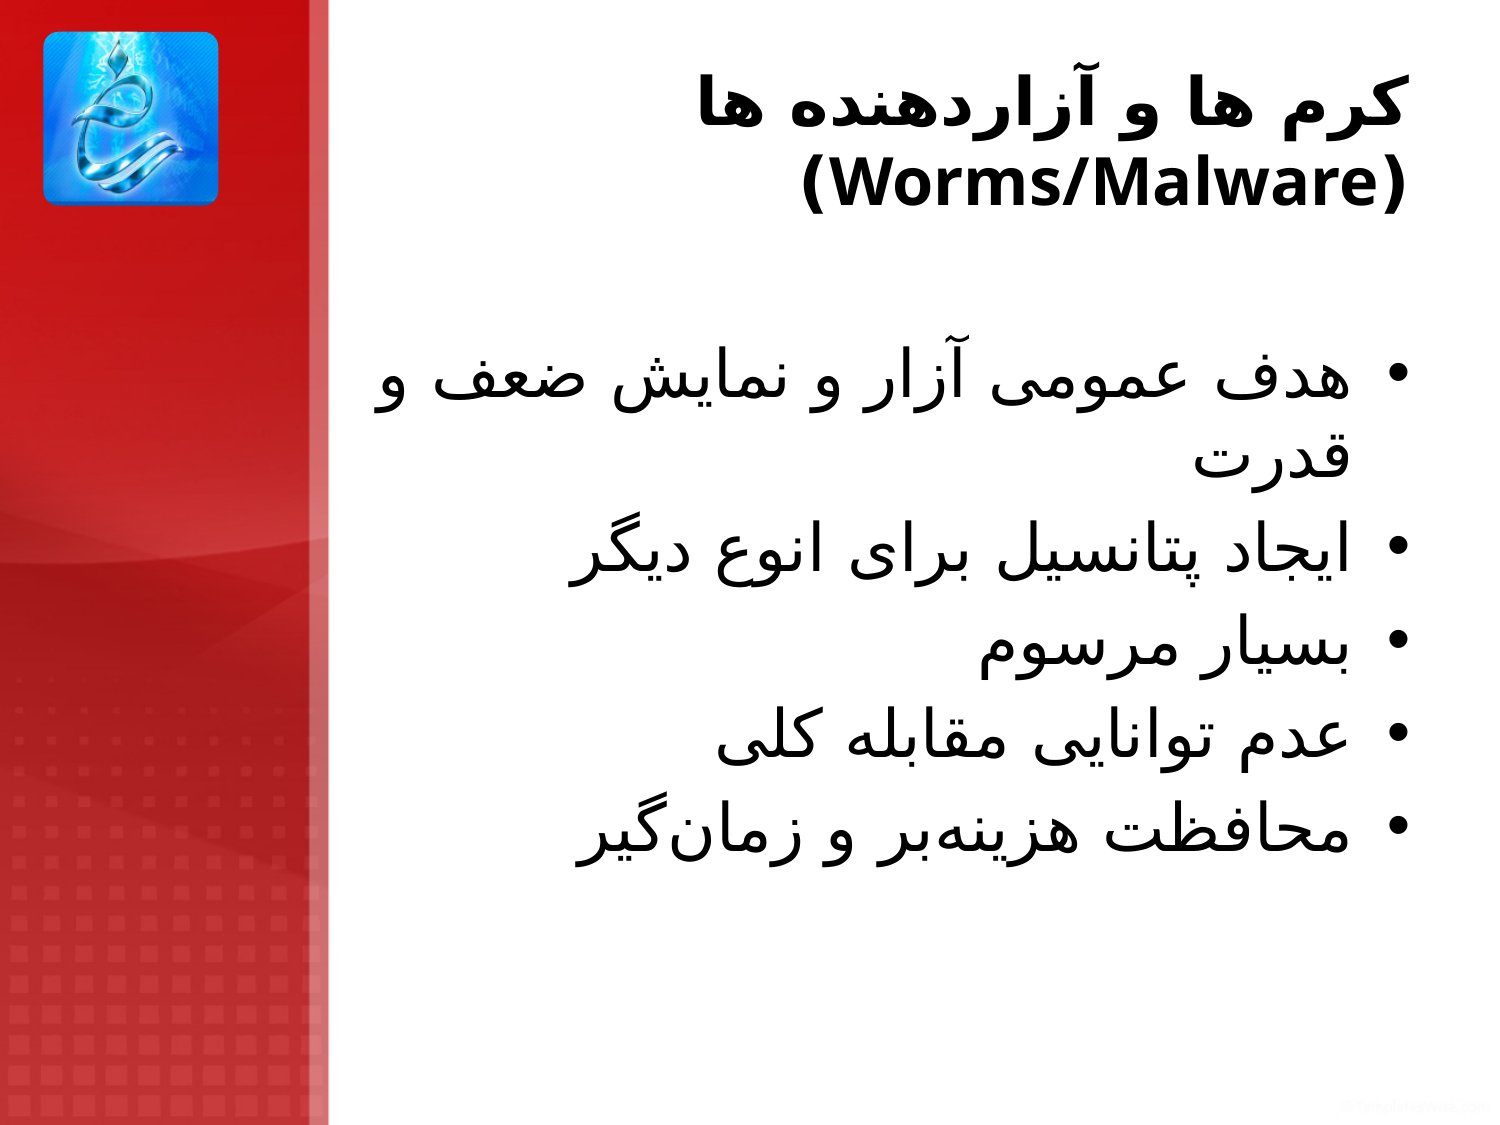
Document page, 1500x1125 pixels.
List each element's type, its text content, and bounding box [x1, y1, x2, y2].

text_box هدف عمومی آزار و نمایش ضعف‌ و قدرت ایجاد پتانسیل برای انوع دیگر بسیار مرسوم عدم توانایی مقابله كلی محافظت هزینه‌بر و زمان‌گیر [348, 323, 1425, 1067]
picture [0, 0, 1500, 1125]
text_box كرم ها و آزاردهنده ها (Worms/Malware) [348, 45, 1425, 233]
